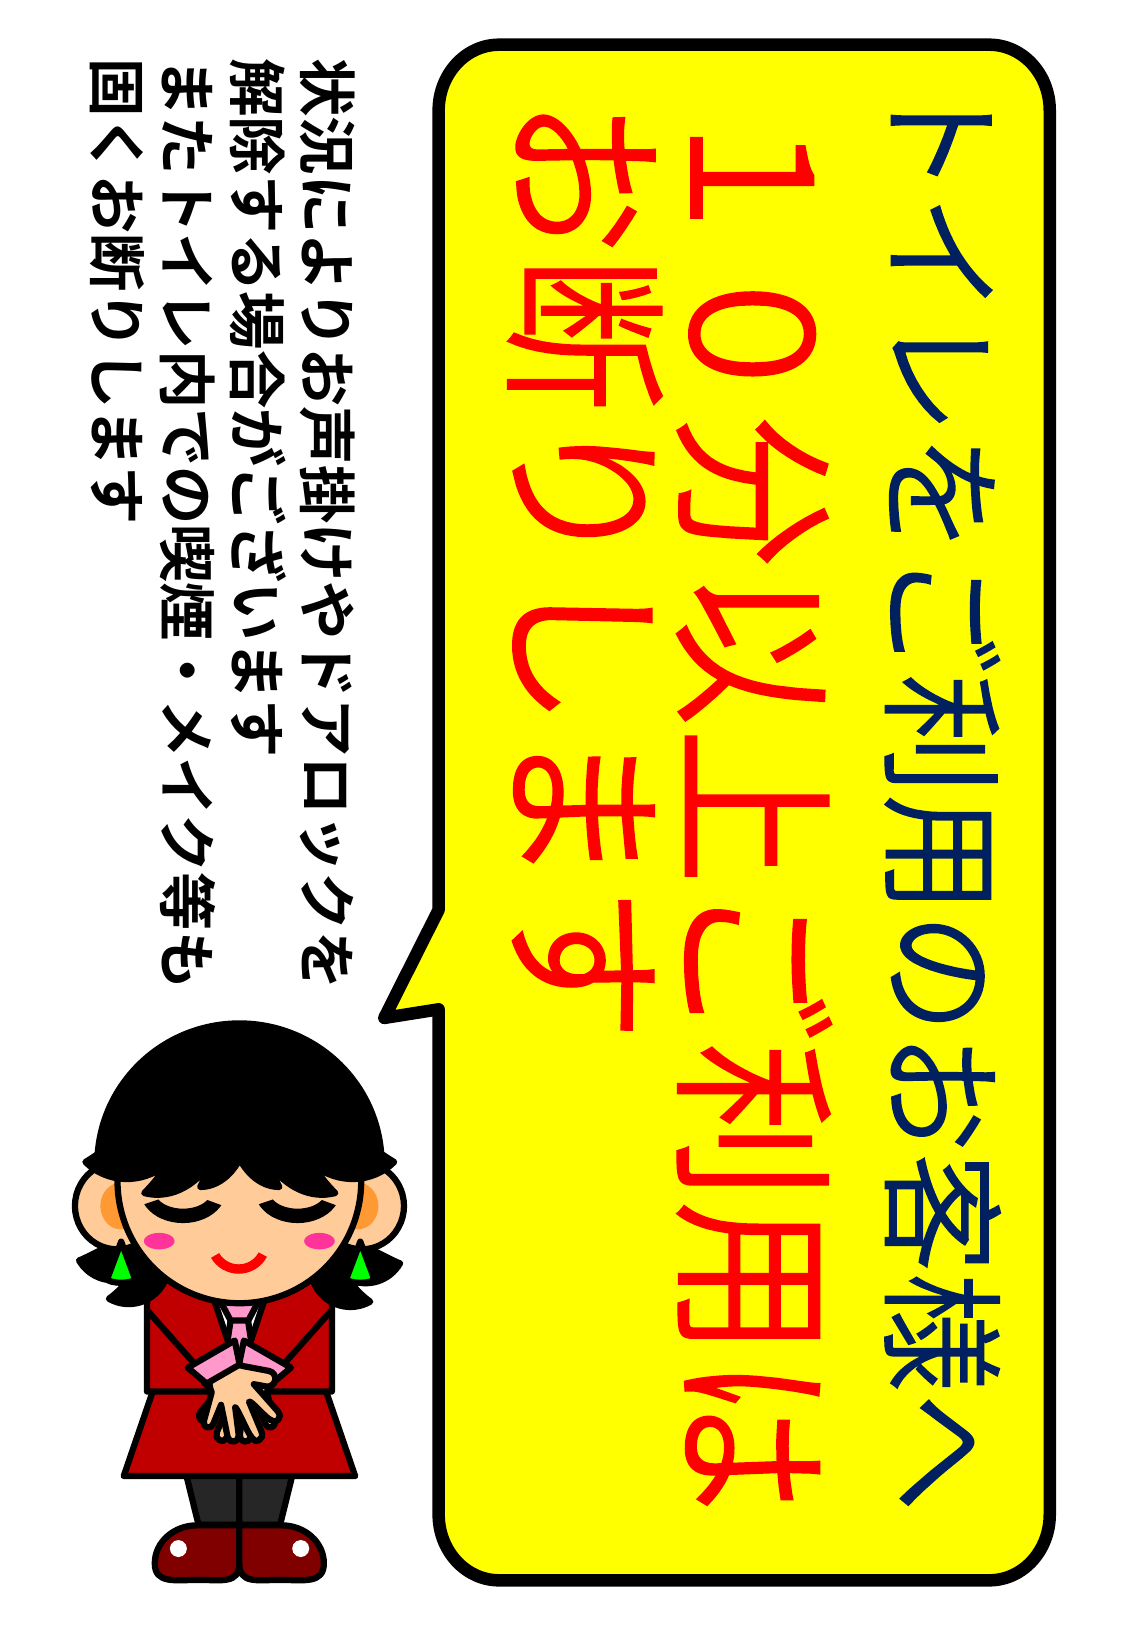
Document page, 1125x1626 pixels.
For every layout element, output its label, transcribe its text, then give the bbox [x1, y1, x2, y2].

text_box 状況によりお声掛けやドアロックを 解除する場合がございます またトイレ内での喫煙・メイク等も 固くお断りします [58, 44, 372, 1002]
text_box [74, 1023, 405, 1581]
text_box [505, 114, 1002, 1507]
text_box [382, 42, 1052, 1583]
